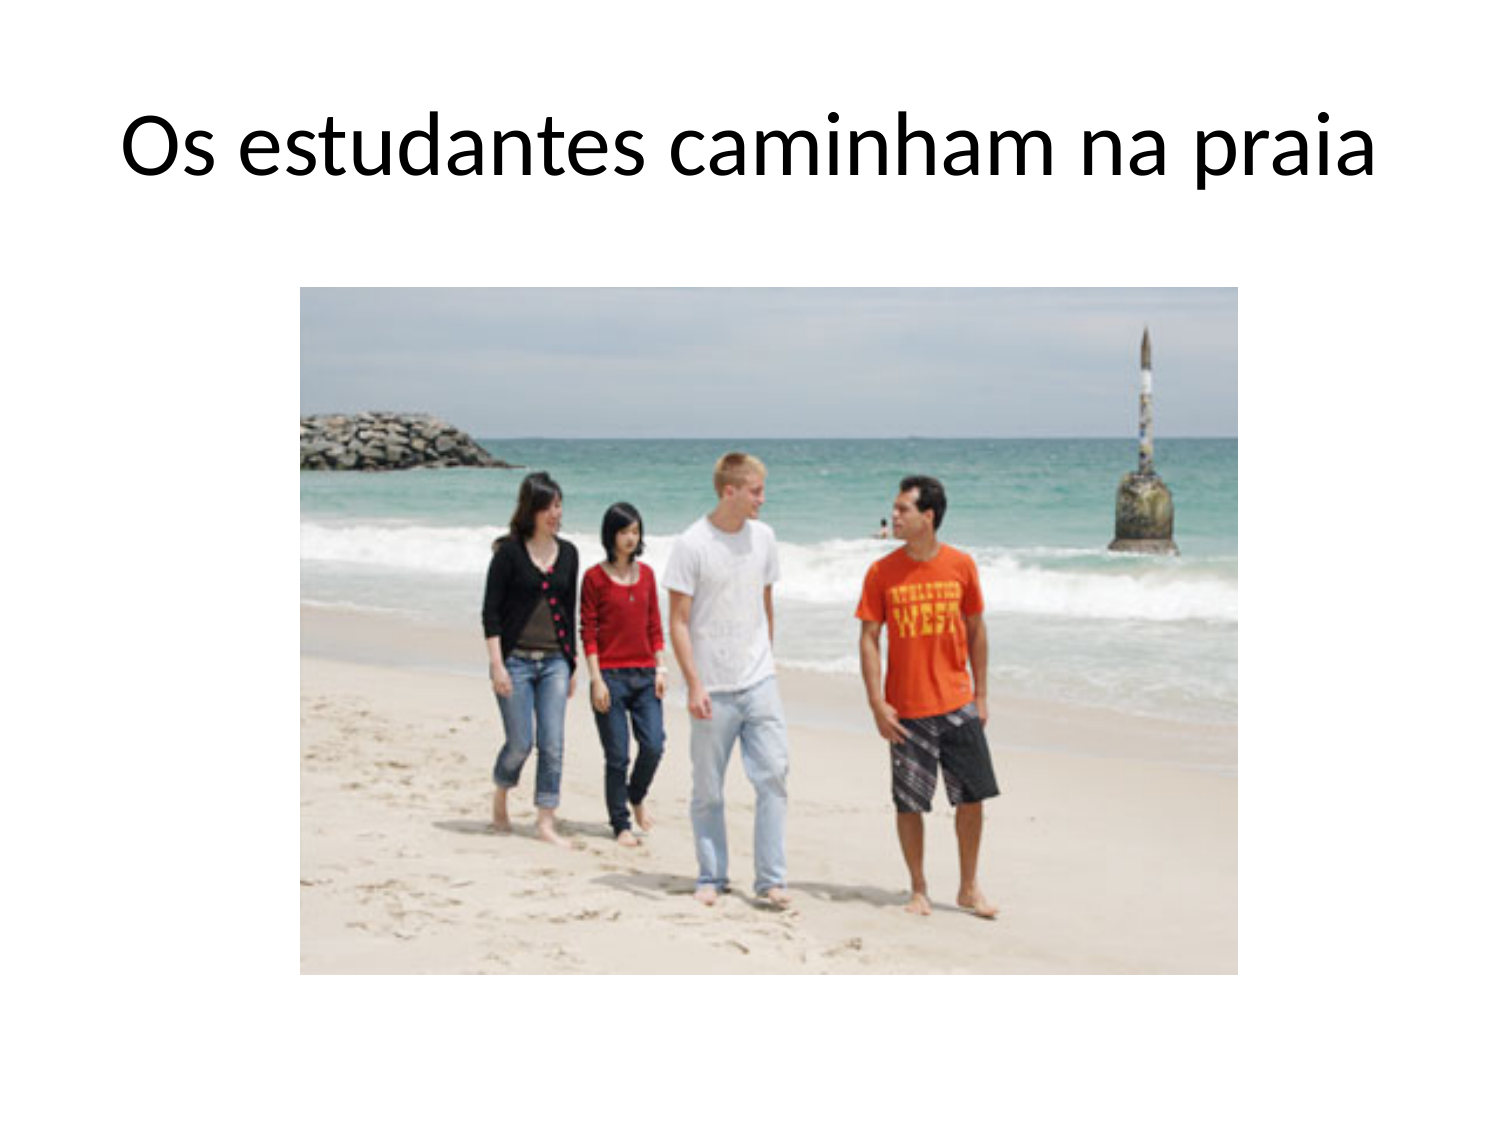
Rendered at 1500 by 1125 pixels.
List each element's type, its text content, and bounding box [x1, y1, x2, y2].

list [299, 287, 1238, 976]
title Os estudantes caminham na praia [75, 45, 1425, 233]
